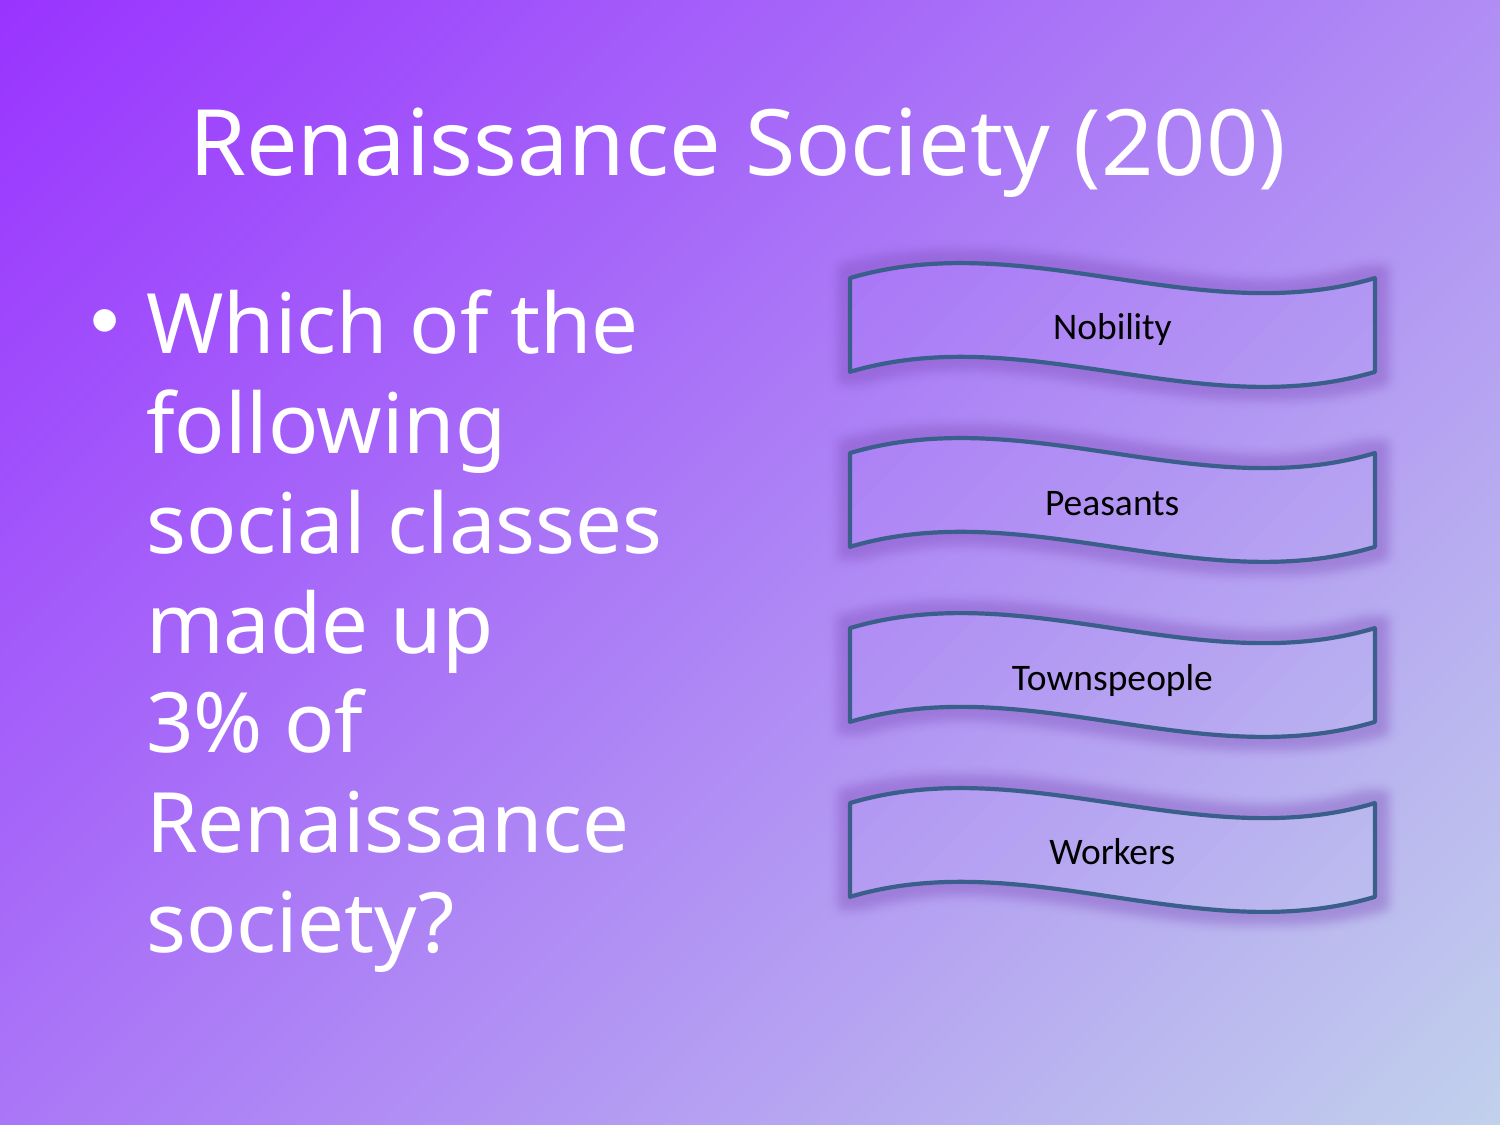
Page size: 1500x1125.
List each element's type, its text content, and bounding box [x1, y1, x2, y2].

text_box Townspeople [847, 611, 1378, 740]
list Which of the following social classes made up 3% of Renaissance society? [75, 262, 738, 1005]
text_box Peasants [847, 435, 1378, 564]
title Renaissance Society (200) [75, 45, 1425, 233]
text_box Workers [847, 785, 1378, 915]
text_box Nobility [847, 260, 1378, 390]
